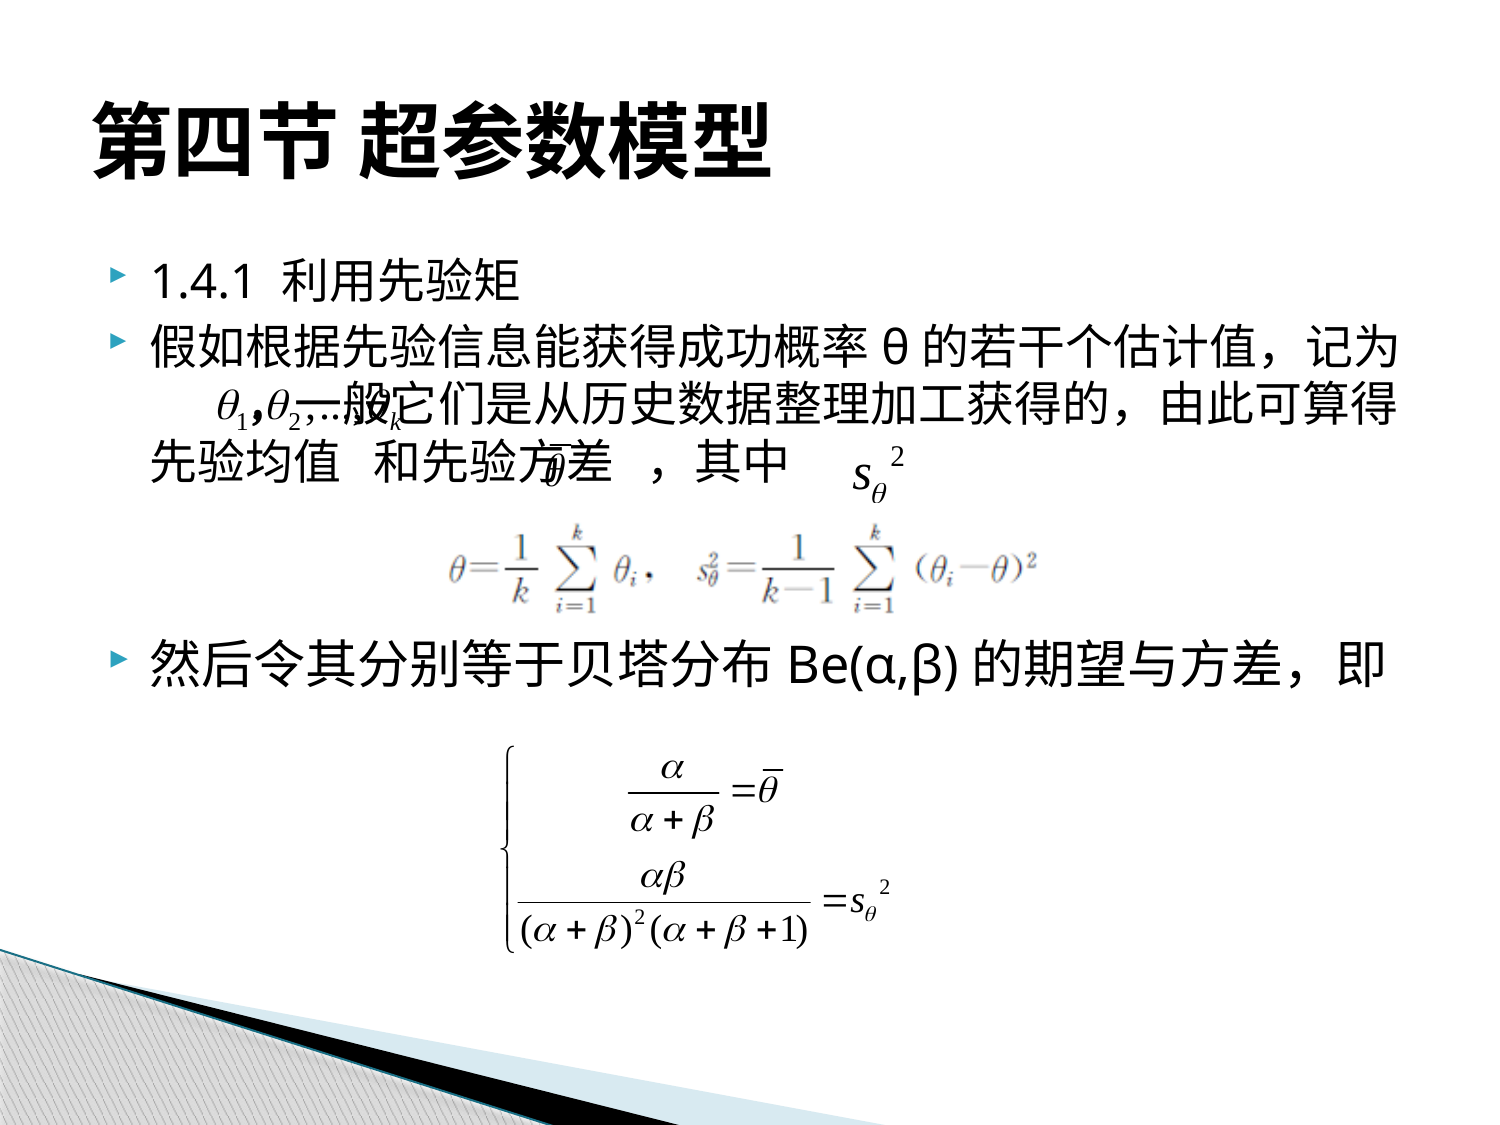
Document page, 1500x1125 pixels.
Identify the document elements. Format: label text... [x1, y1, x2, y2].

picture [398, 503, 1055, 634]
list 1.4.1 利用先验矩 假如根据先验信息能获得成功概率θ的若干个估计值，记为 ，一般它们是从历史数据整理加工获得的，由此可算得先验均值 和先验方差 ，其中 然后令其分别等于贝塔分布Be(α,β)的期望与方差，即 [75, 243, 1425, 986]
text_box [491, 738, 903, 962]
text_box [843, 433, 916, 503]
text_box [538, 433, 580, 499]
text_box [210, 374, 411, 442]
title 第四节 超参数模型 [75, 45, 1425, 233]
